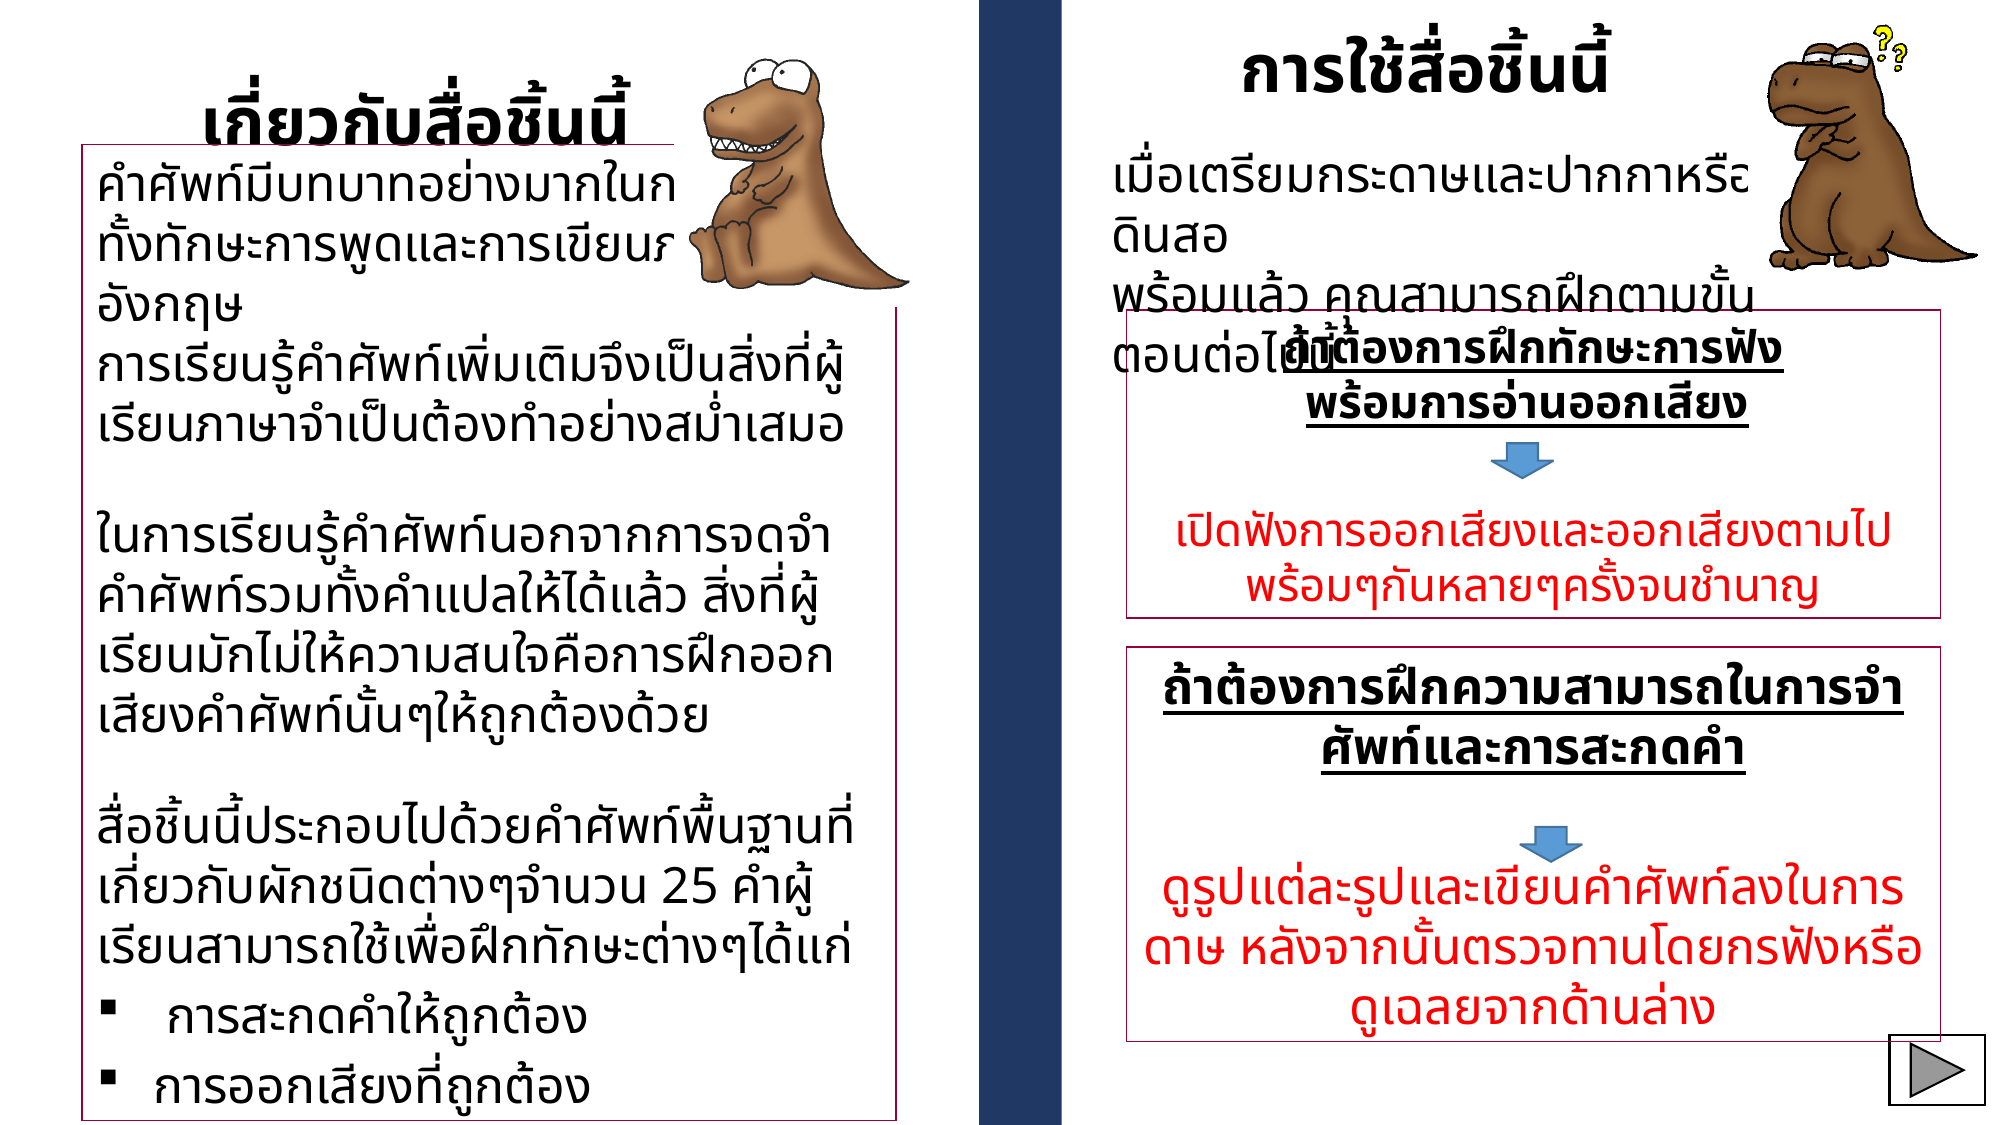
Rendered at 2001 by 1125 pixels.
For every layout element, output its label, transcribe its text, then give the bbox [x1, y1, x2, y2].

text_box ถ้าต้องการฝึกความสามารถในการจำศัพท์และการสะกดคำ ดูรูปแต่ละรูปและเขียนคำศัพท์ลงในการดาษ หลังจากนั้นตรวจทานโดยกรฟังหรือดูเฉลยจากด้านล่าง [1126, 647, 1941, 1042]
text_box การใช้สื่อชิ้นนี้ [1167, 17, 1685, 115]
text_box เกี่ยวกับสื่อชิ้นนี้ [58, 70, 674, 167]
picture [674, 36, 920, 307]
text_box [1519, 825, 1583, 863]
picture [1748, 11, 1997, 287]
text_box ถ้าต้องการฝึกทักษะการฟัง พร้อมการอ่านออกเสียง เปิดฟังการออกเสียงและออกเสียงตามไปพร้อมๆกันหลายๆครั้งจนชำนาญ [1126, 309, 1941, 618]
text_box [978, 0, 1063, 1125]
text_box [1490, 442, 1555, 480]
text_box คำศัพท์มีบทบาทอย่างมากในการสื่อสาร ทั้งทักษะการพูดและการเขียนภาษาอังกฤษ การเรียนรู้คำศัพท์เพิ่มเติมจึงเป็นสิ่งที่ผู้เรียนภาษาจำเป็นต้องทำอย่างสม่ำเสมอ ในการเรียนรู้คำศัพท์นอกจากการจดจำคำศัพท์รวมทั้งคำแปลให้ได้แล้ว สิ่งที่ผู้เรียนมักไม่ให้ความสนใจคือการฝึกออกเสียงคำศัพท์นั้นๆให้ถูกต้องด้วย สื่อชิ้นนี้ประกอบไปด้วยคำศัพท์พื้นฐานที่เกี่ยวกับผักชนิดต่างๆจำนวน 25 คำผู้เรียนสามารถใช้เพื่อฝึกทักษะต่างๆได้แก่ การสะกดคำให้ถูกต้อง การออกเสียงที่ถูกต้อง [82, 144, 897, 1121]
text_box [1888, 1034, 1986, 1106]
text_box เมื่อเตรียมกระดาษและปากกาหรือดินสอ พร้อมแล้ว คุณสามารถฝึกตามขั้นตอนต่อไปนี้ [1096, 135, 1828, 391]
